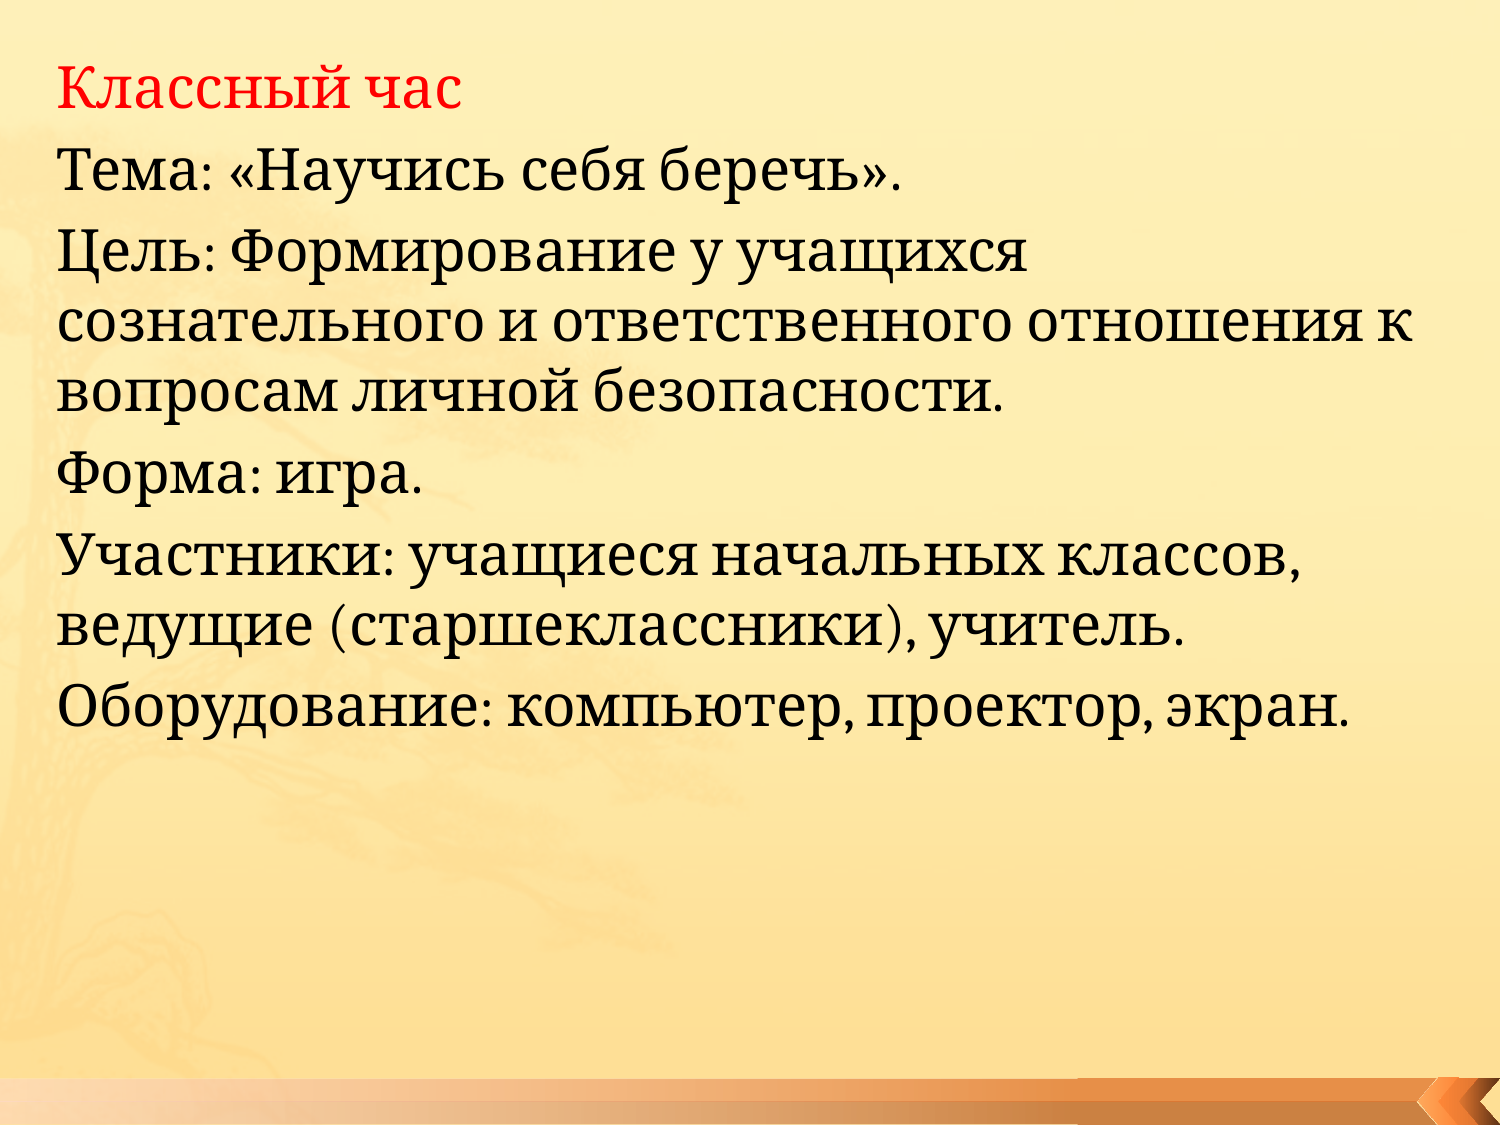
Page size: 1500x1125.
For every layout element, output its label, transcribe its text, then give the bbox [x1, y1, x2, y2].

subtitle Классный час Тема: «Научись себя беречь». Цель: Формирование у учащихся сознательного и ответственного отношения к вопросам личной безопасности. Форма: игра. Участники: учащиеся начальных классов, ведущие (старшеклассники), учитель. Оборудование: компьютер, проектор, экран. [41, 42, 1459, 1083]
